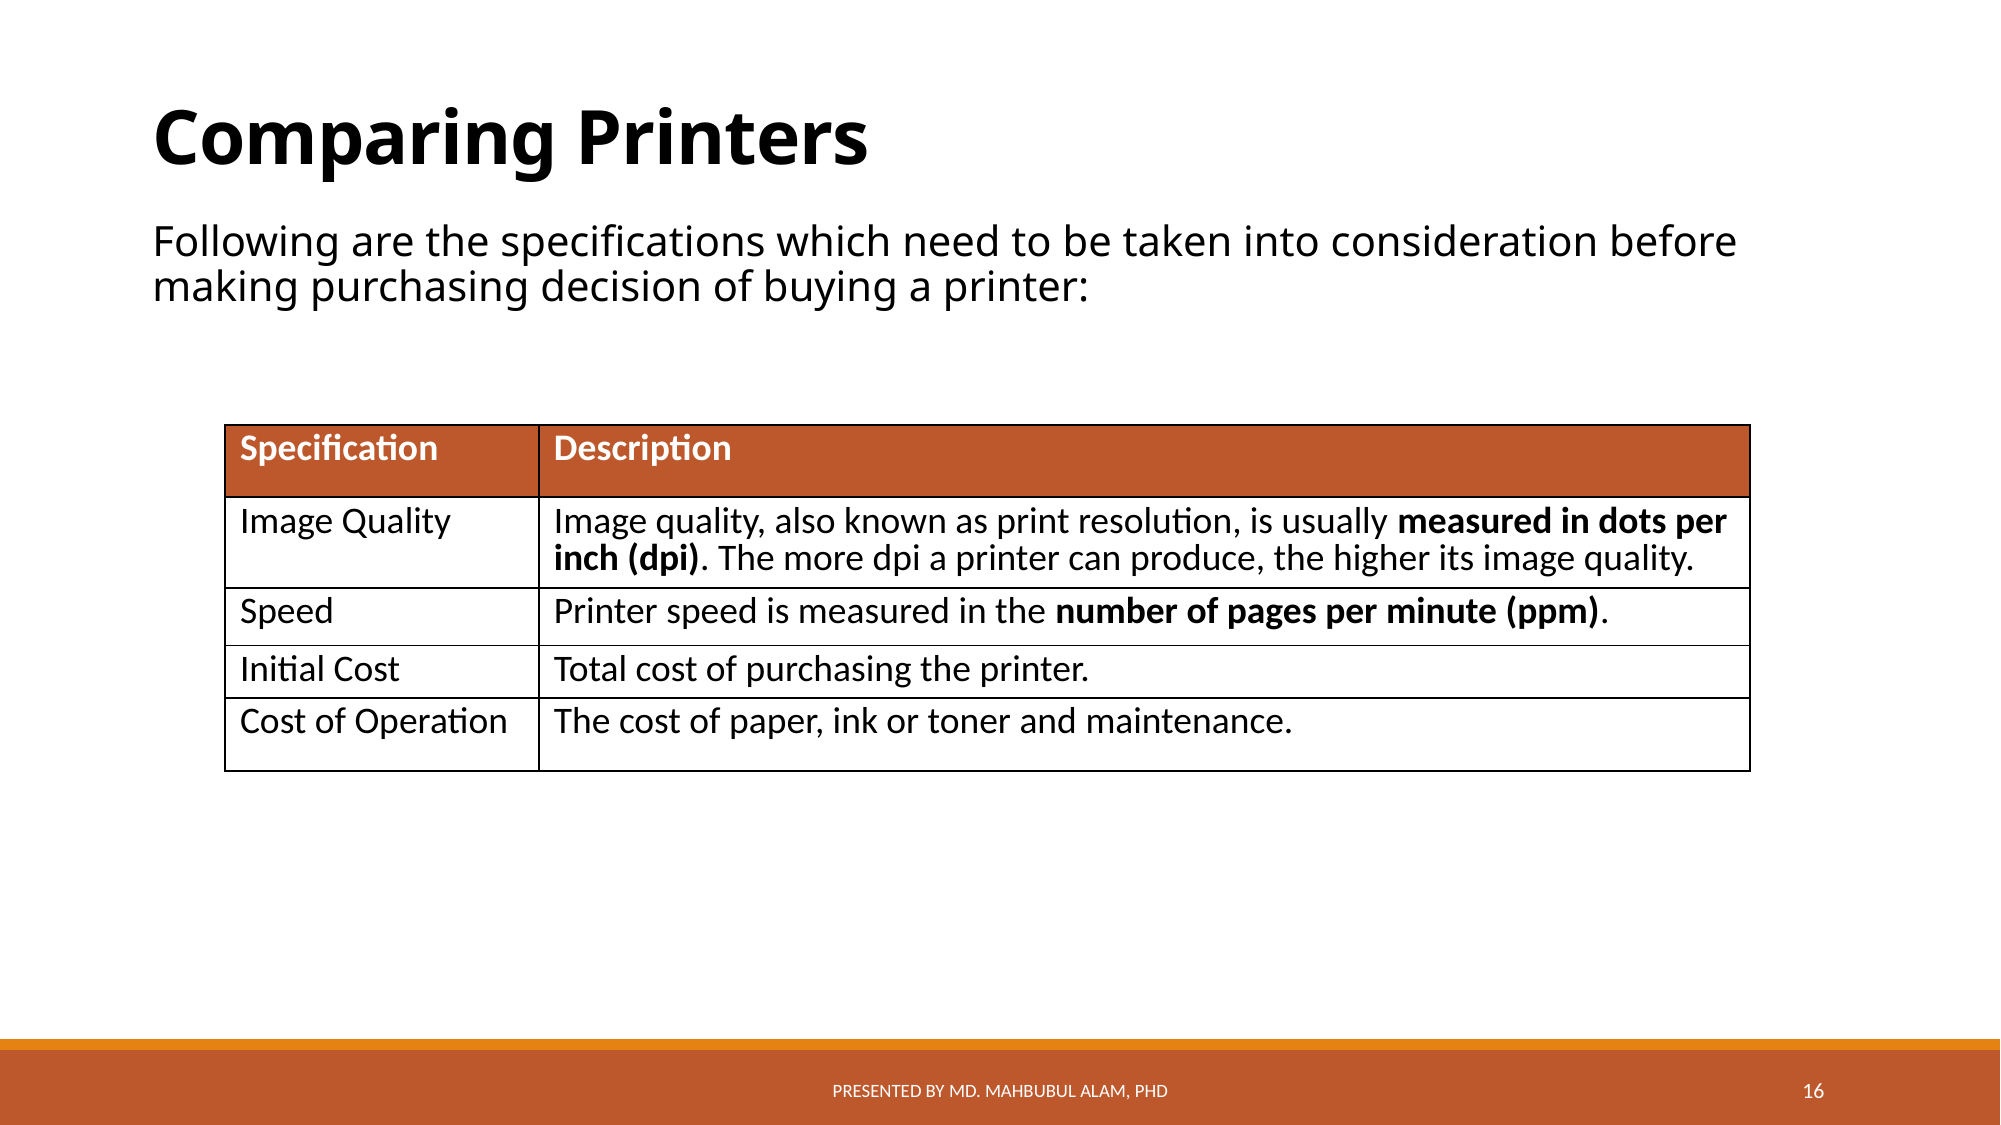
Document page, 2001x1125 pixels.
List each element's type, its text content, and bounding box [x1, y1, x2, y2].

table_cell Printer speed is measured in the number of pages per minute (ppm). [540, 589, 1749, 645]
table_cell Initial Cost [226, 646, 538, 697]
table_header Specification [226, 426, 538, 496]
list Following are the specifications which need to be taken into consideration before making purchasing decision of buying a printer: [137, 212, 1863, 963]
table_cell The cost of paper, ink or toner and maintenance. [540, 699, 1749, 770]
footer Presented by Md. Mahbubul Alam, PhD [604, 1059, 1396, 1120]
table_cell Speed [226, 589, 538, 645]
title Comparing Printers [137, 75, 1830, 188]
table_cell Total cost of purchasing the printer. [540, 646, 1749, 697]
table_cell Image quality, also known as print resolution, is usually measured in dots per inch (dpi). The more dpi a printer can produce, the higher its image quality. [540, 498, 1749, 587]
slide_number 16 [1624, 1059, 1840, 1120]
table_header Description [540, 426, 1749, 496]
table_cell Cost of Operation [226, 699, 538, 770]
table_cell Image Quality [226, 498, 538, 587]
